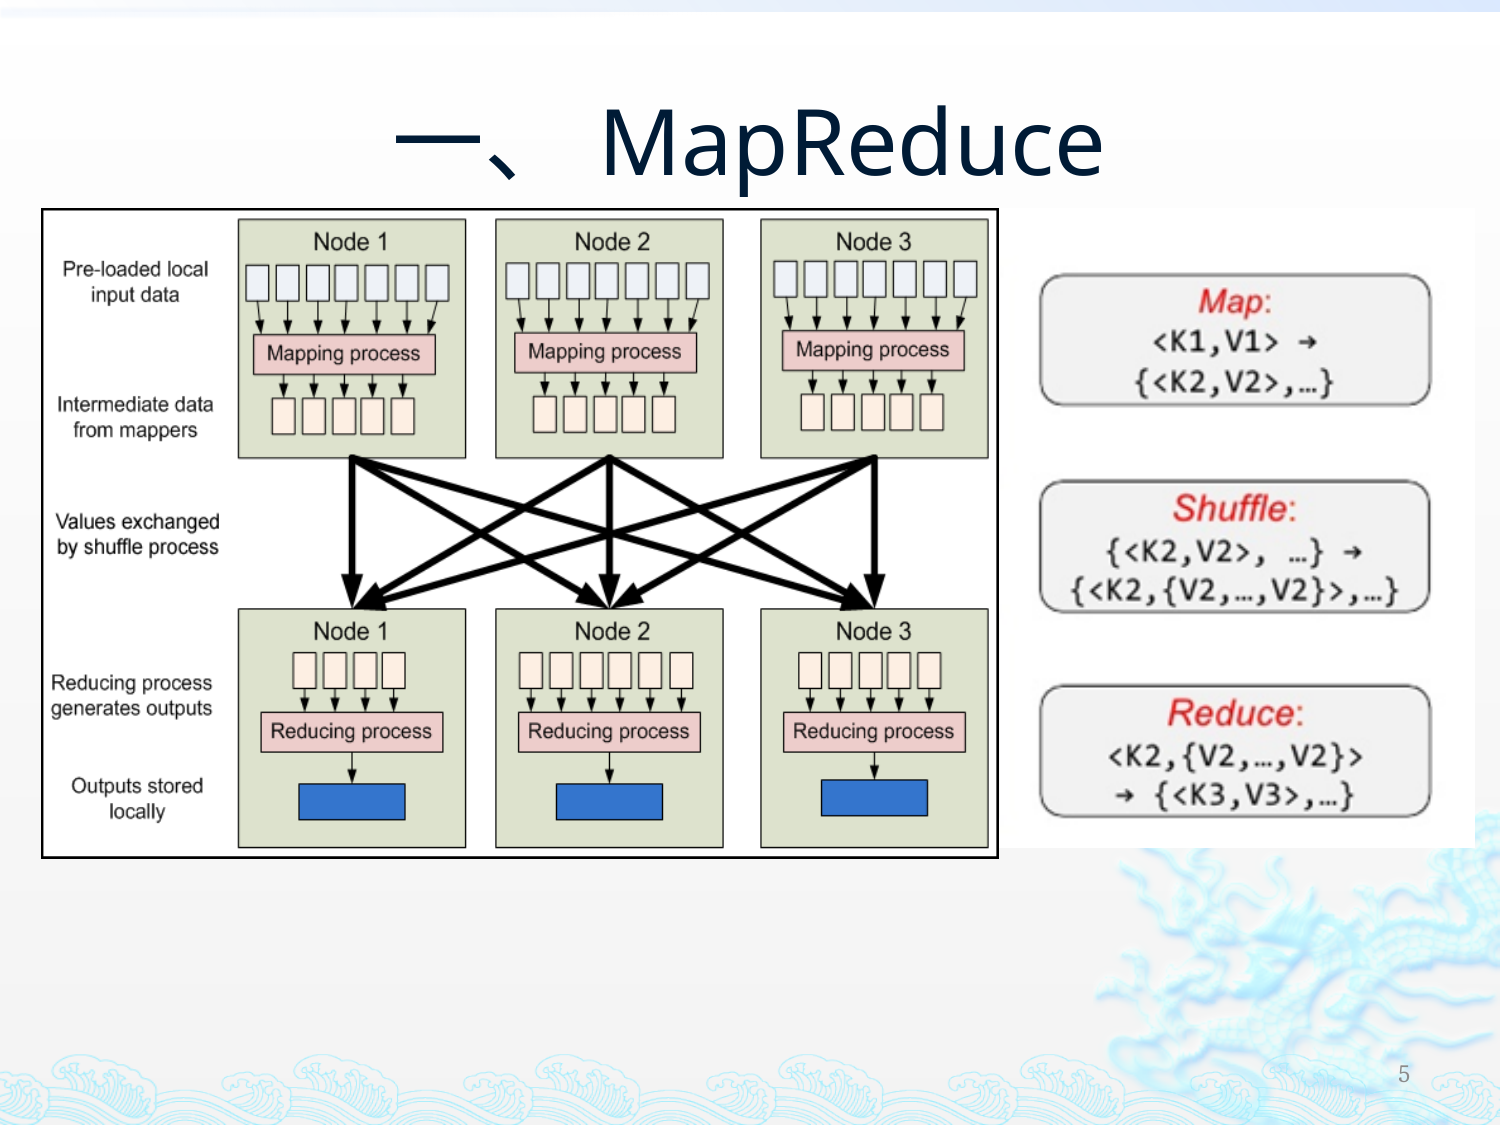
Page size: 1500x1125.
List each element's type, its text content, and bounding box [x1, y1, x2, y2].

title 一、MapReduce [75, 45, 1425, 207]
slide_number 5 [1074, 1042, 1425, 1103]
picture [40, 207, 1476, 860]
